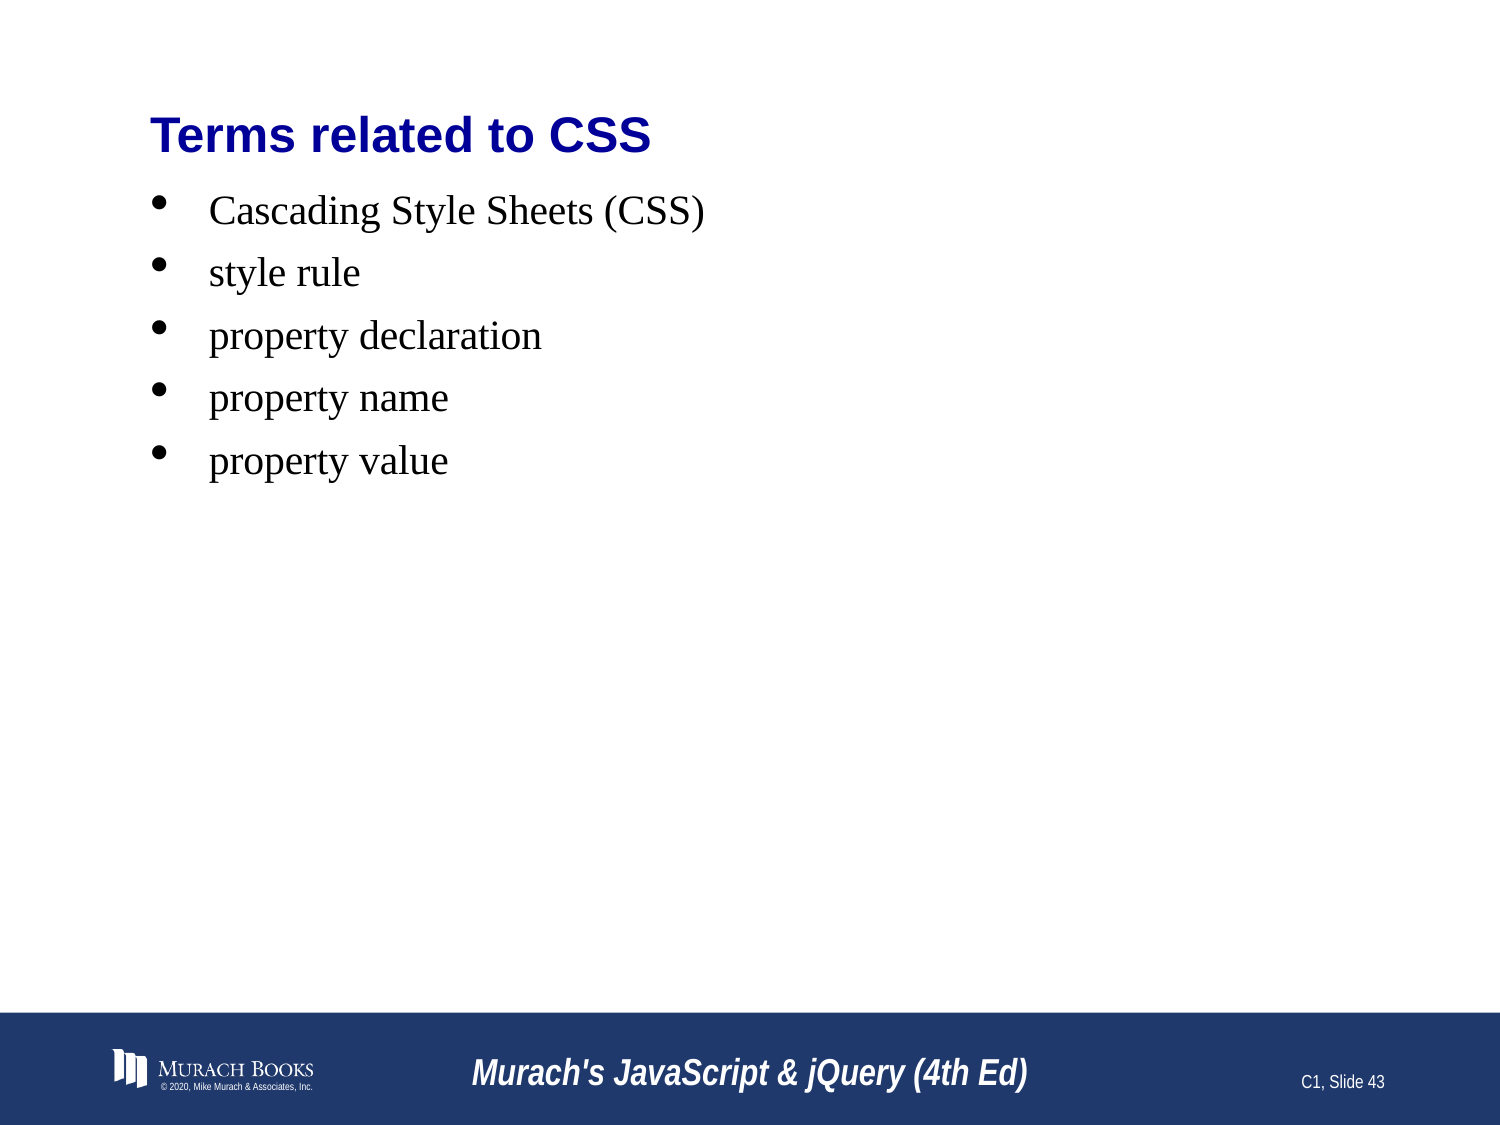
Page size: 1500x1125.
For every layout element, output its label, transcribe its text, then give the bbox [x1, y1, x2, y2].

list Cascading Style Sheets (CSS) style rule property declaration property name property value [137, 174, 1350, 975]
footer © 2020, Mike Murach & Associates, Inc. [12, 1025, 463, 1100]
title Terms related to CSS [150, 102, 1350, 164]
slide_number C1, Slide 43 [1087, 1025, 1400, 1100]
slide_number Murach's JavaScript & jQuery (4th Ed) [463, 1025, 1050, 1100]
